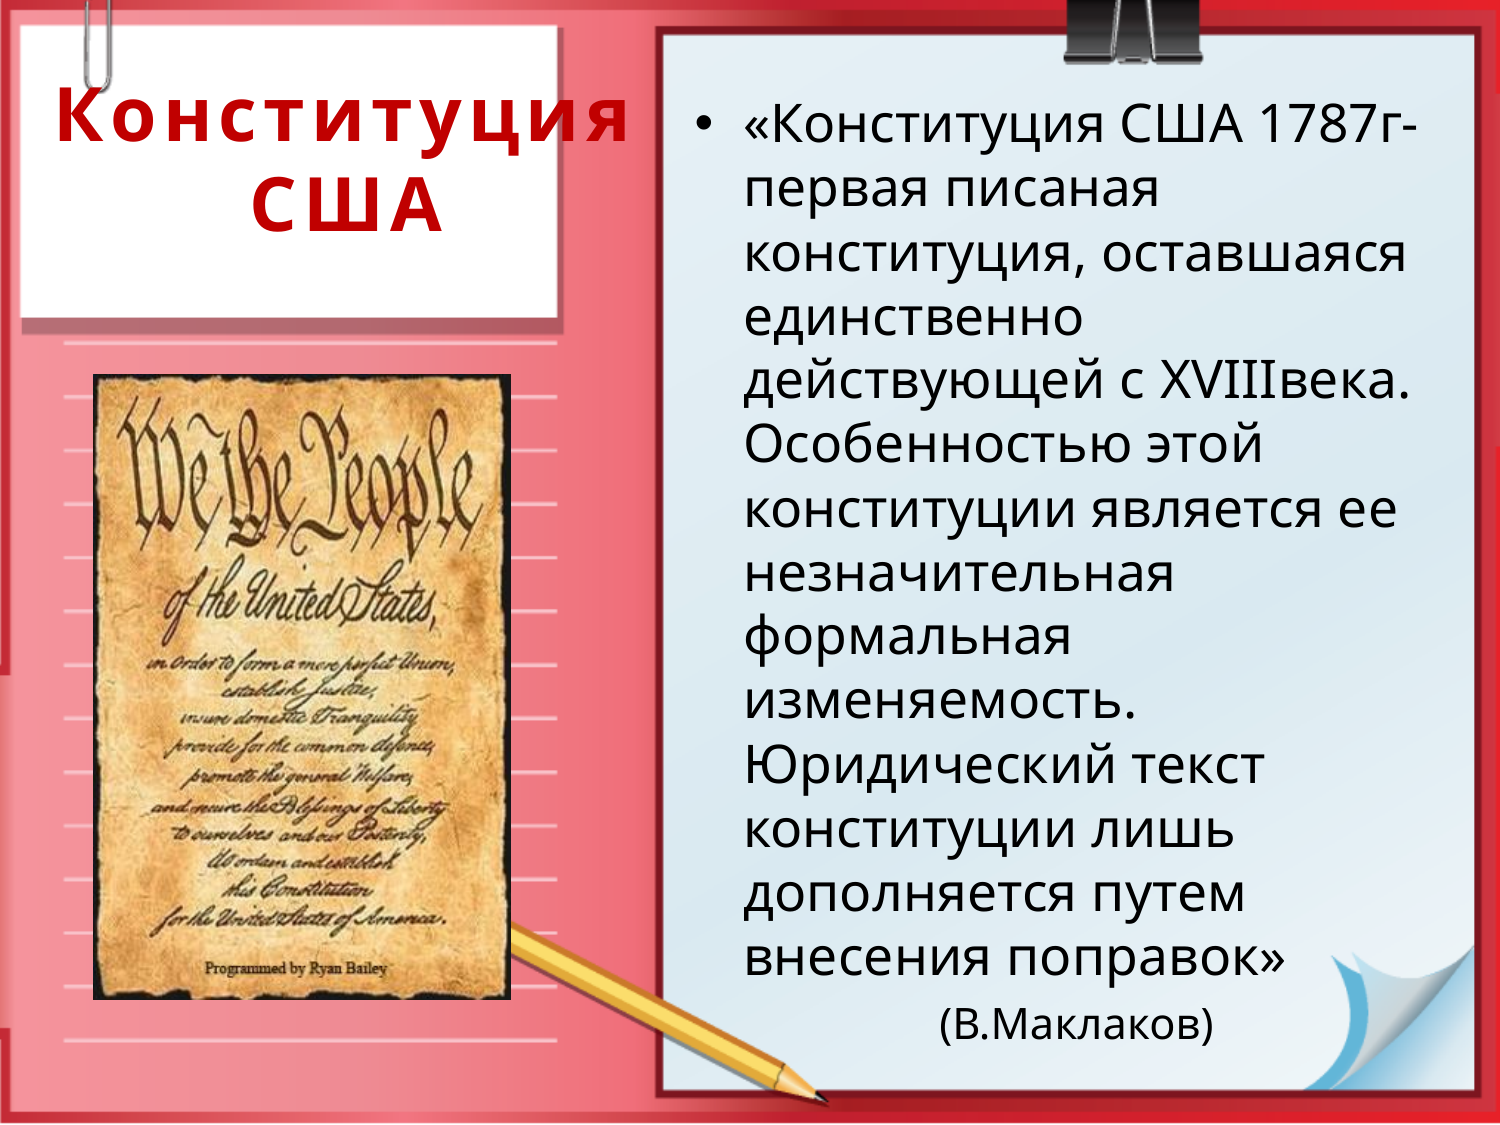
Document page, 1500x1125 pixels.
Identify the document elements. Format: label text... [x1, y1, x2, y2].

title Конституция США [23, 58, 668, 317]
picture [0, 0, 1500, 1125]
list «Конституция США 1787г- первая писаная конституция, оставшаяся единственно действующей с XVIIIвека. Особенностью этой конституции является ее незначительная формальная изменяемость. Юридический текст конституции лишь дополняется путем внесения поправок» (В.Маклаков) [679, 82, 1465, 1067]
